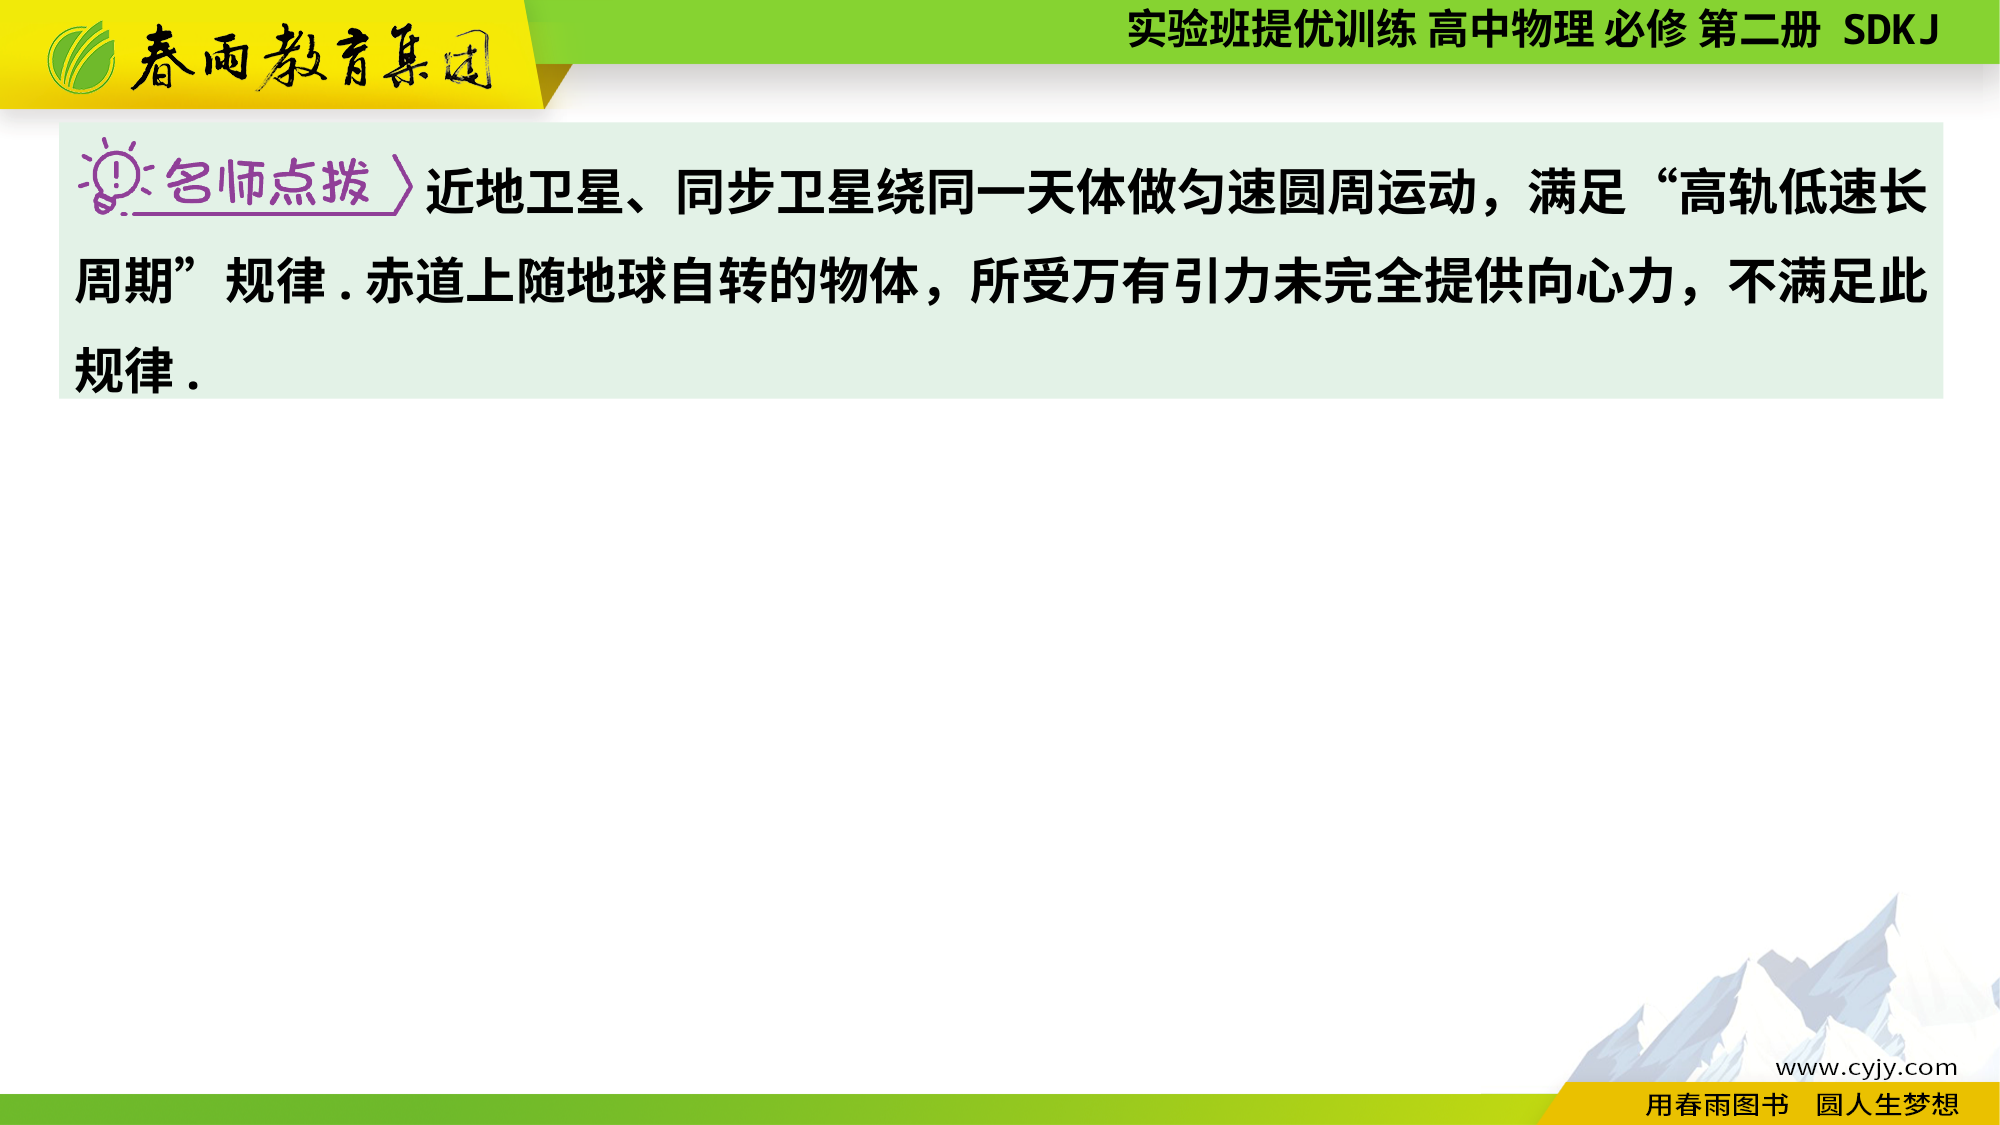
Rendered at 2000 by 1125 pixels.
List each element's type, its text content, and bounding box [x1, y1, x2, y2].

picture [0, 0, 2000, 1125]
list 近地卫星、同步卫星绕同一天体做匀速圆周运动，满足“高轨低速长周期”规律.赤道上随地球自转的物体，所受万有引力未完全提供向心力，不满足此规律. [59, 122, 1944, 399]
